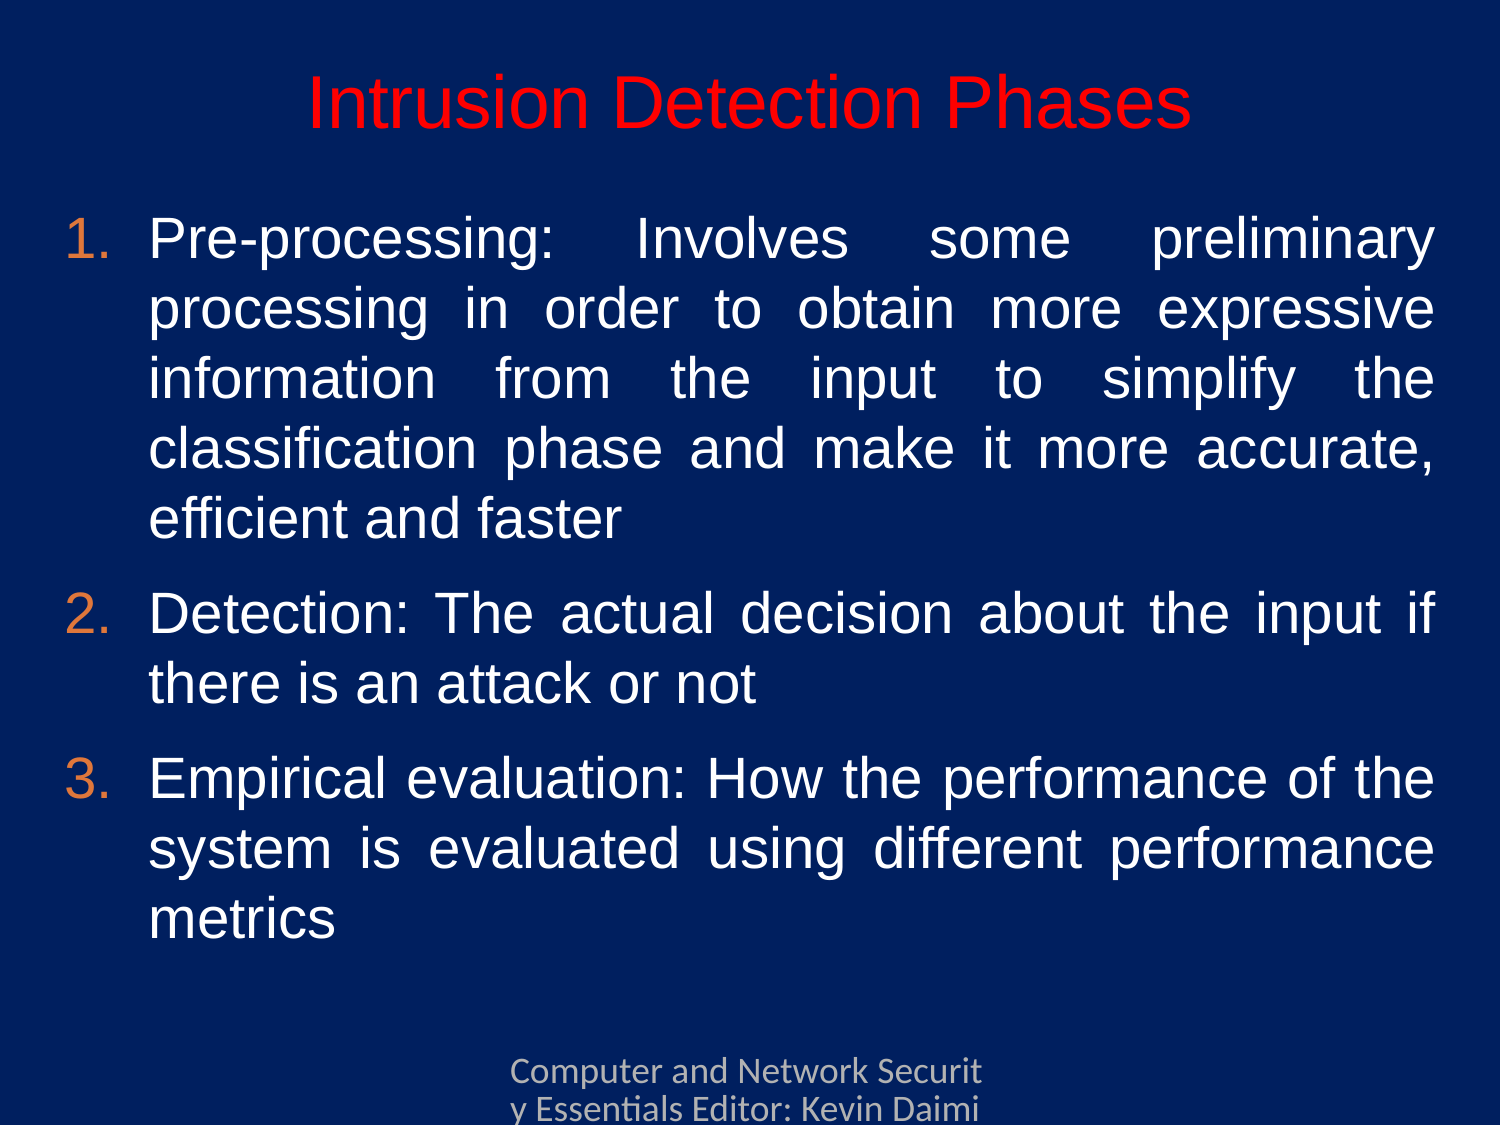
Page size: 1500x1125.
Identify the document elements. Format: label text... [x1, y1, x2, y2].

title Intrusion Detection Phases [44, 53, 1456, 145]
list Pre-processing: Involves some preliminary processing in order to obtain more expressive information from the input to simplify the classification phase and make it more accurate, efficient and faster Detection: The actual decision about the input if there is an attack or not Empirical evaluation: How the performance of the system is evaluated using different performance metrics [62, 200, 1437, 1023]
footer Computer and Network Security Essentials Editor: Kevin Daimi Associate Editors: Guillermo Francia, Levent Ertaul, Luis H. Encinas, Eman El-Sheikh Published by Springer [510, 1046, 990, 1103]
